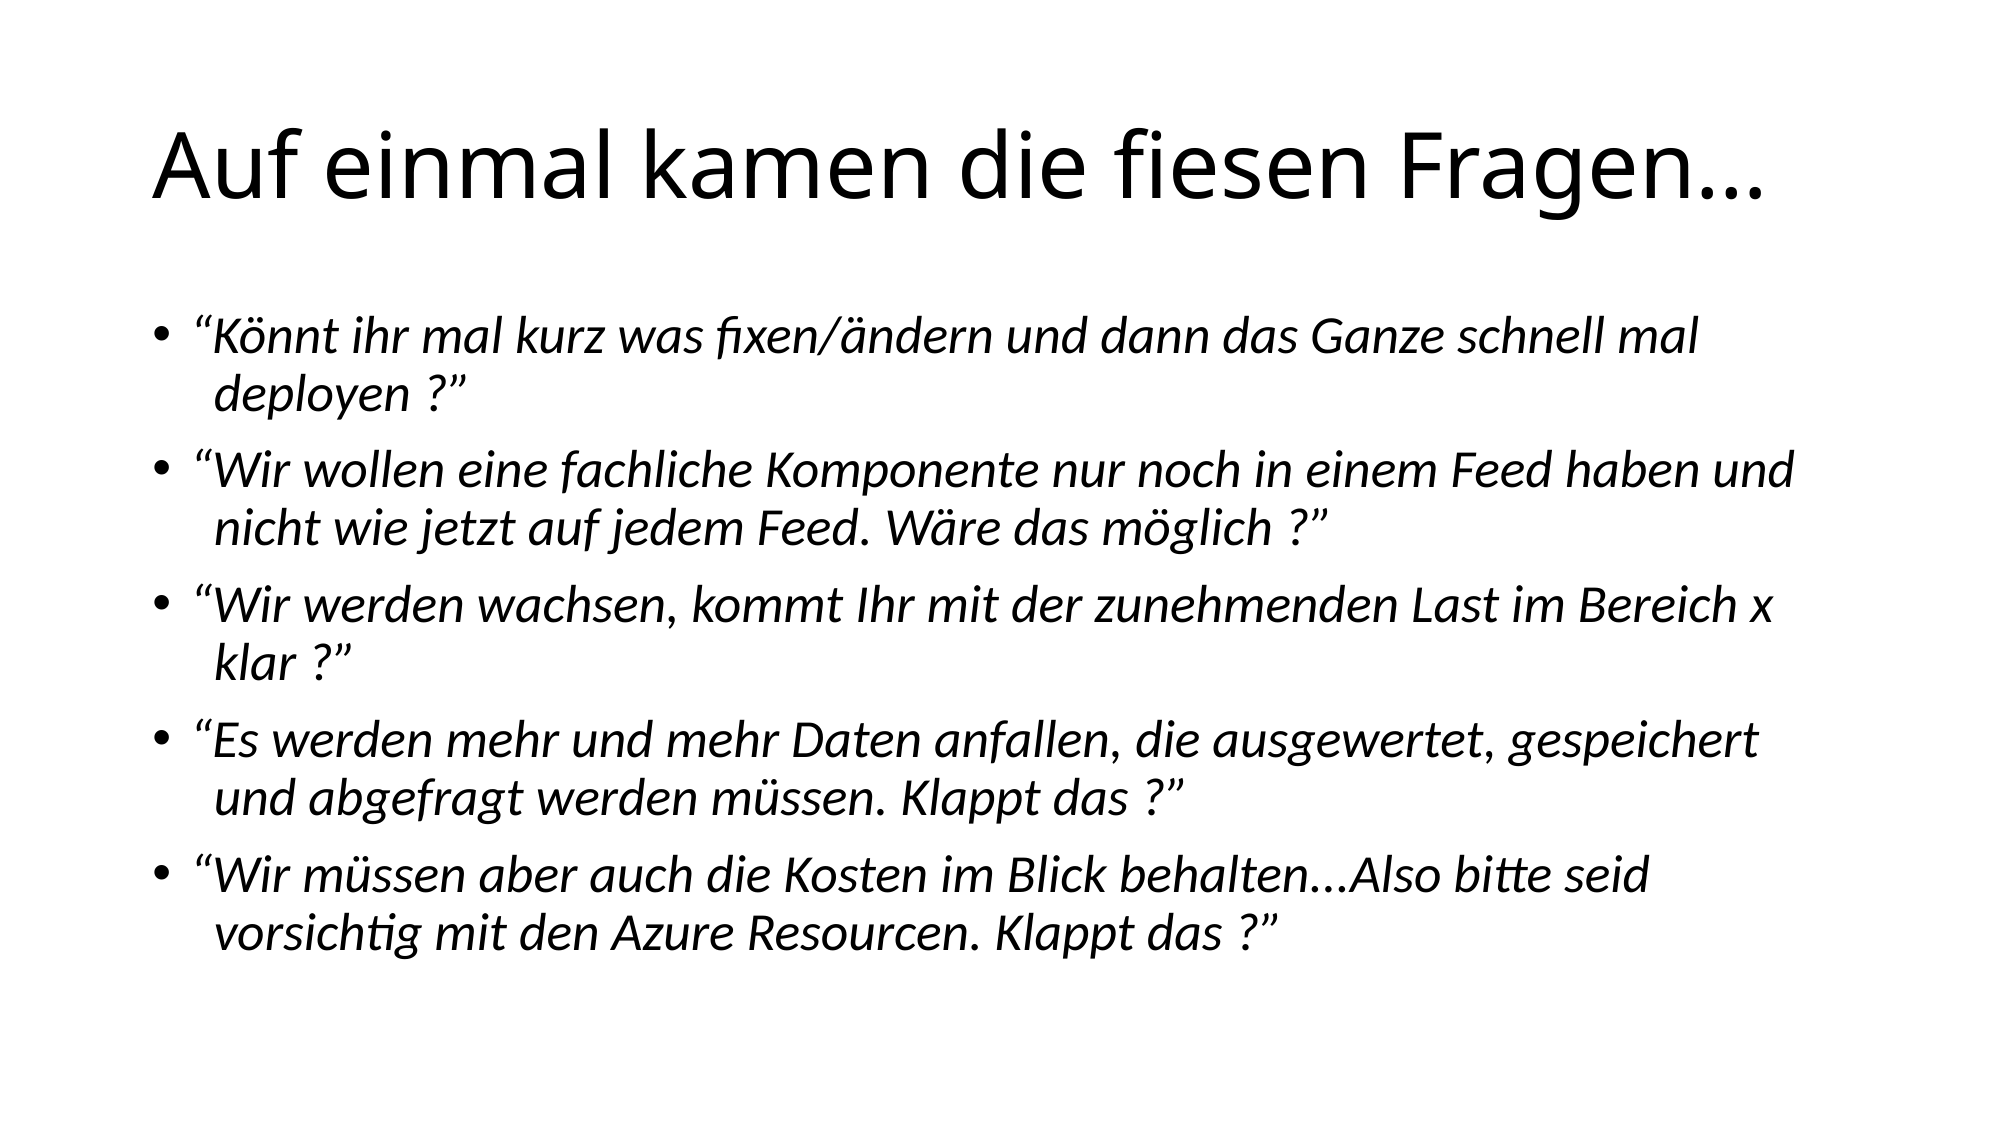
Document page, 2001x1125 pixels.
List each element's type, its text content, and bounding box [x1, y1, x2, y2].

list “Könnt ihr mal kurz was fixen/ändern und dann das Ganze schnell mal deployen ?” “Wir wollen eine fachliche Komponente nur noch in einem Feed haben und nicht wie jetzt auf jedem Feed. Wäre das möglich ?” “Wir werden wachsen, kommt Ihr mit der zunehmenden Last im Bereich x klar ?” “Es werden mehr und mehr Daten anfallen, die ausgewertet, gespeichert und abgefragt werden müssen. Klappt das ?” “Wir müssen aber auch die Kosten im Blick behalten...Also bitte seid vorsichtig mit den Azure Resourcen. Klappt das ?” [137, 299, 1863, 1014]
title Auf einmal kamen die fiesen Fragen… [137, 59, 1863, 278]
